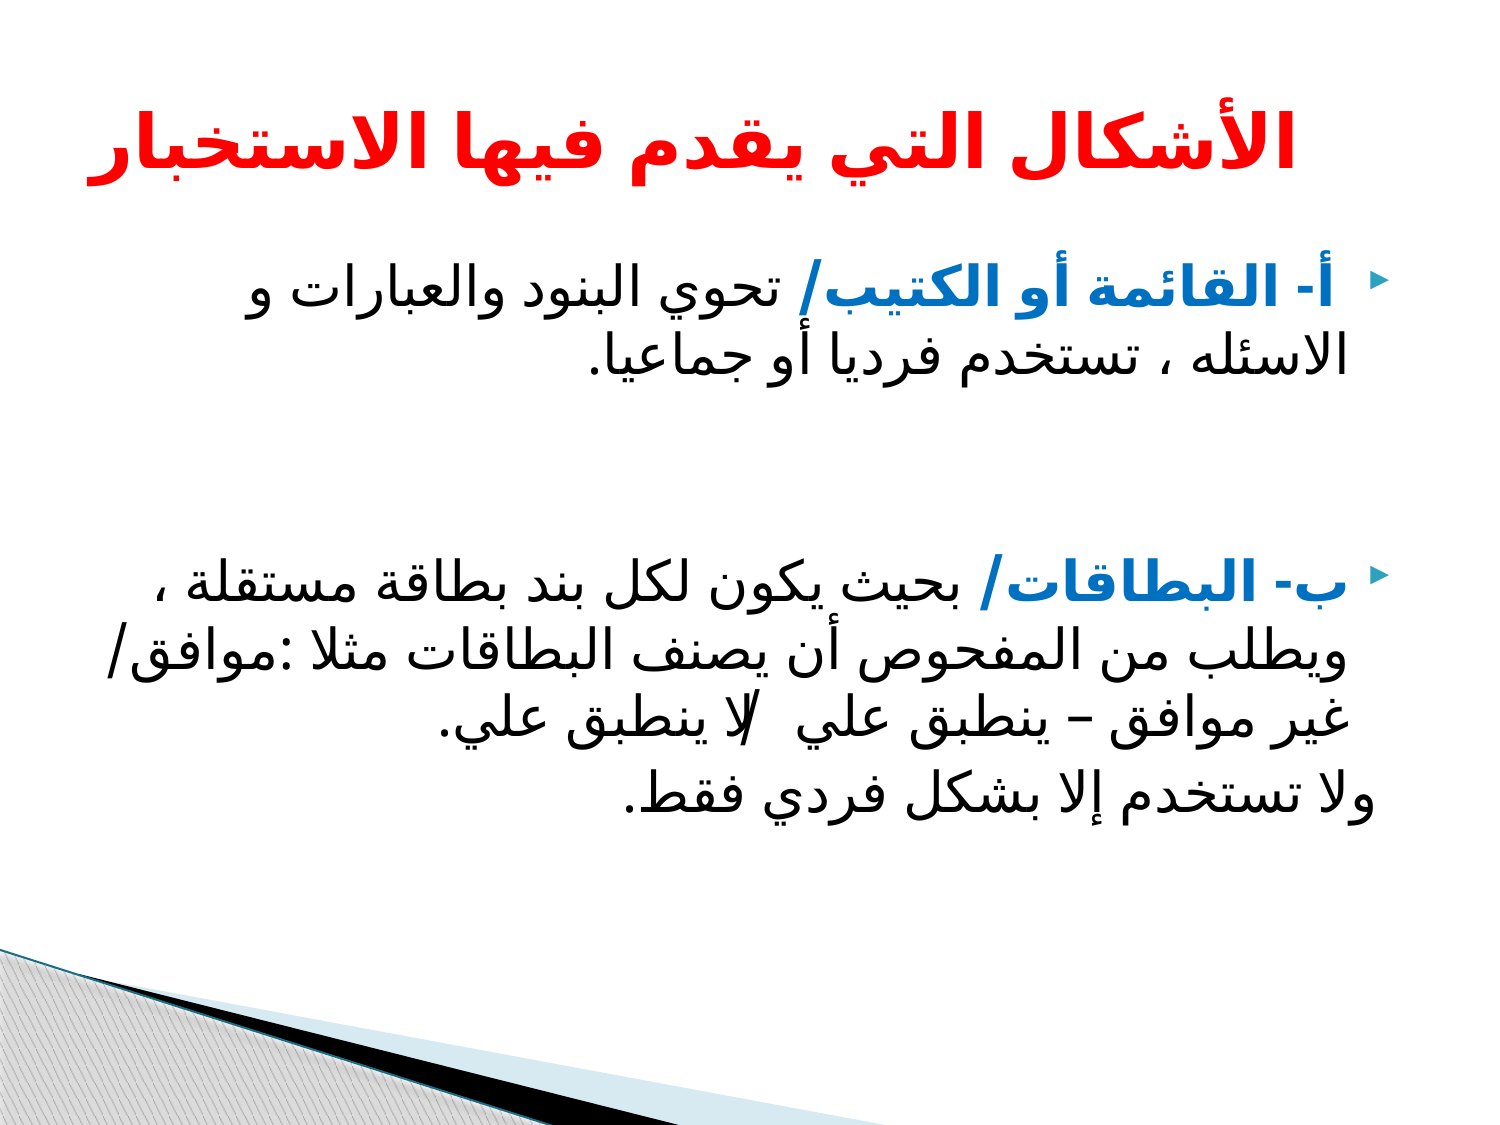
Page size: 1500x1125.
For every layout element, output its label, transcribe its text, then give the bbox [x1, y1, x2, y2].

title الأشكال التي يقدم فيها الاستخبار [75, 45, 1425, 233]
list أ- القائمة أو الكتيب/ تحوي البنود والعبارات و الاسئله ، تستخدم فرديا أو جماعيا. ب- البطاقات/ بحيث يكون لكل بند بطاقة مستقلة ، ويطلب من المفحوص أن يصنف البطاقات مثلا :موافق/ غير موافق – ينطبق علي/ لا ينطبق علي. ولا تستخدم إلا بشكل فردي فقط. [75, 243, 1425, 986]
